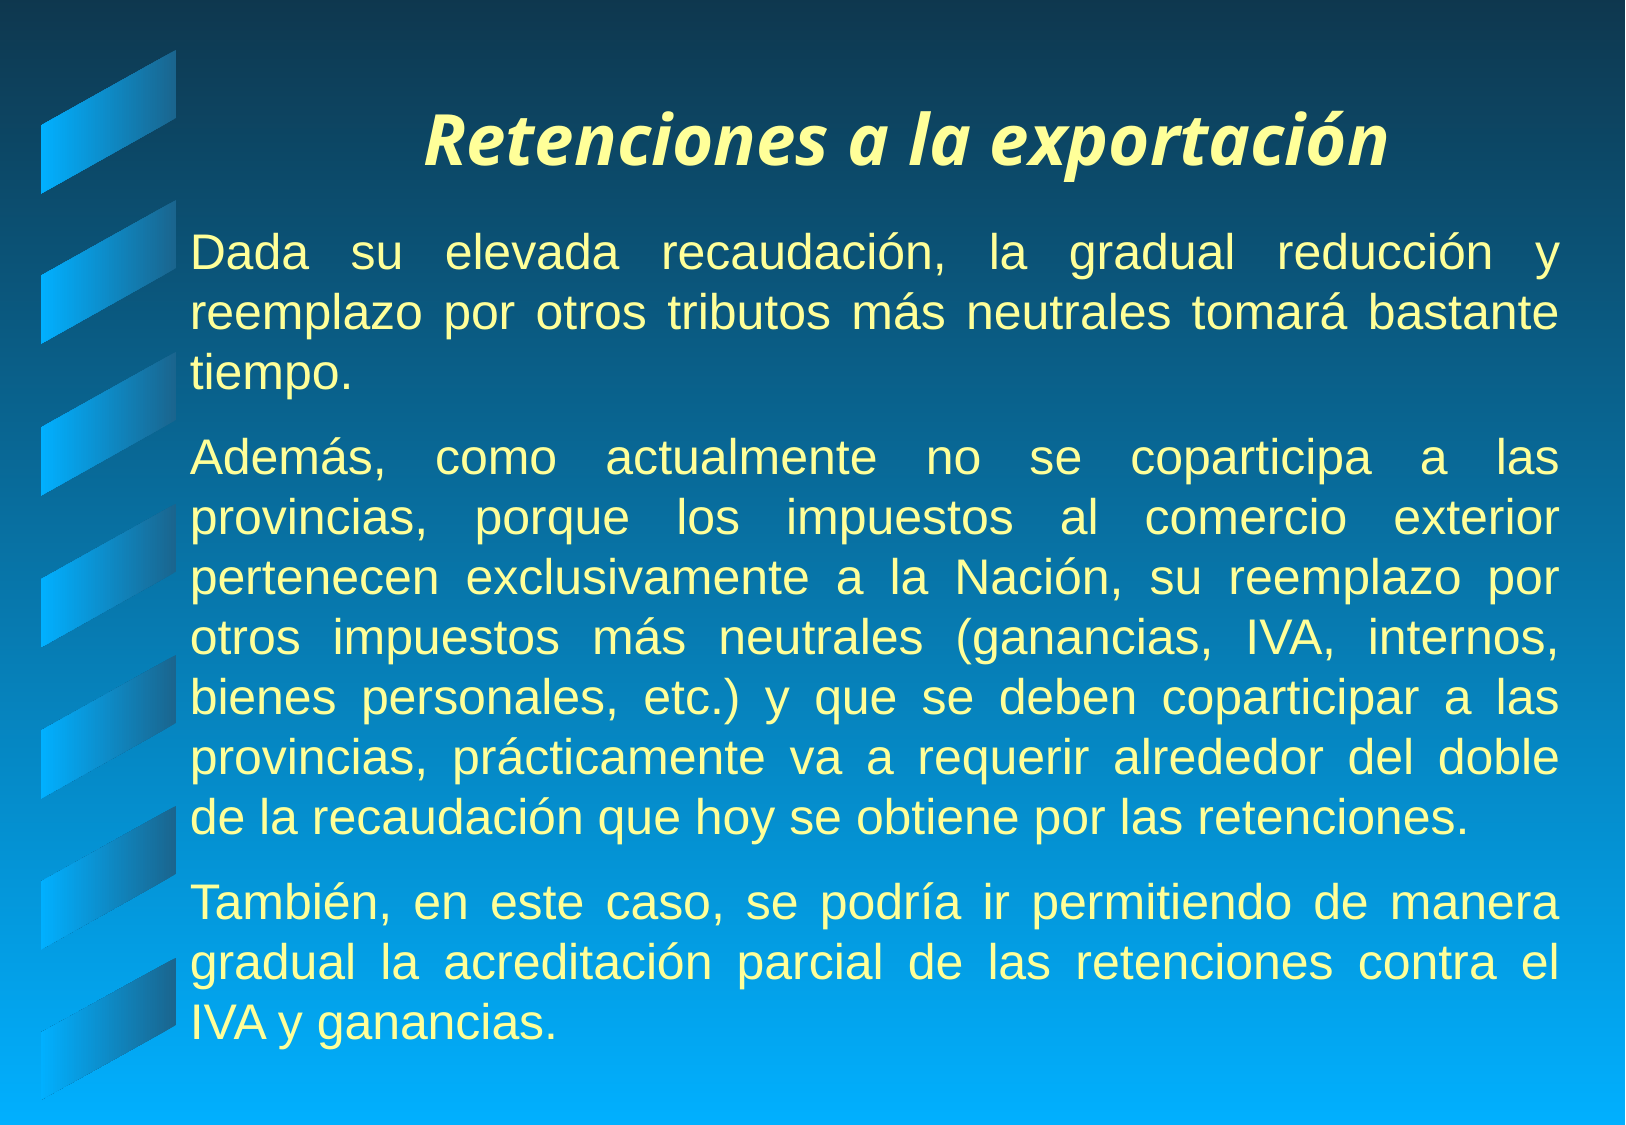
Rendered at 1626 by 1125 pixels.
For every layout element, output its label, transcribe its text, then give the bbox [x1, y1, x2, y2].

text_box Dada su elevada recaudación, la gradual reducción y reemplazo por otros tributos más neutrales tomará bastante tiempo. Además, como actualmente no se coparticipa a las provincias, porque los impuestos al comercio exterior pertenecen exclusivamente a la Nación, su reemplazo por otros impuestos más neutrales (ganancias, IVA, internos, bienes personales, etc.) y que se deben coparticipar a las provincias, prácticamente va a requerir alrededor del doble de la recaudación que hoy se obtiene por las retenciones. También, en este caso, se podría ir permitiendo de manera gradual la acreditación parcial de las retenciones contra el IVA y ganancias. [174, 212, 1575, 1125]
title Retenciones a la exportación [216, 68, 1599, 188]
